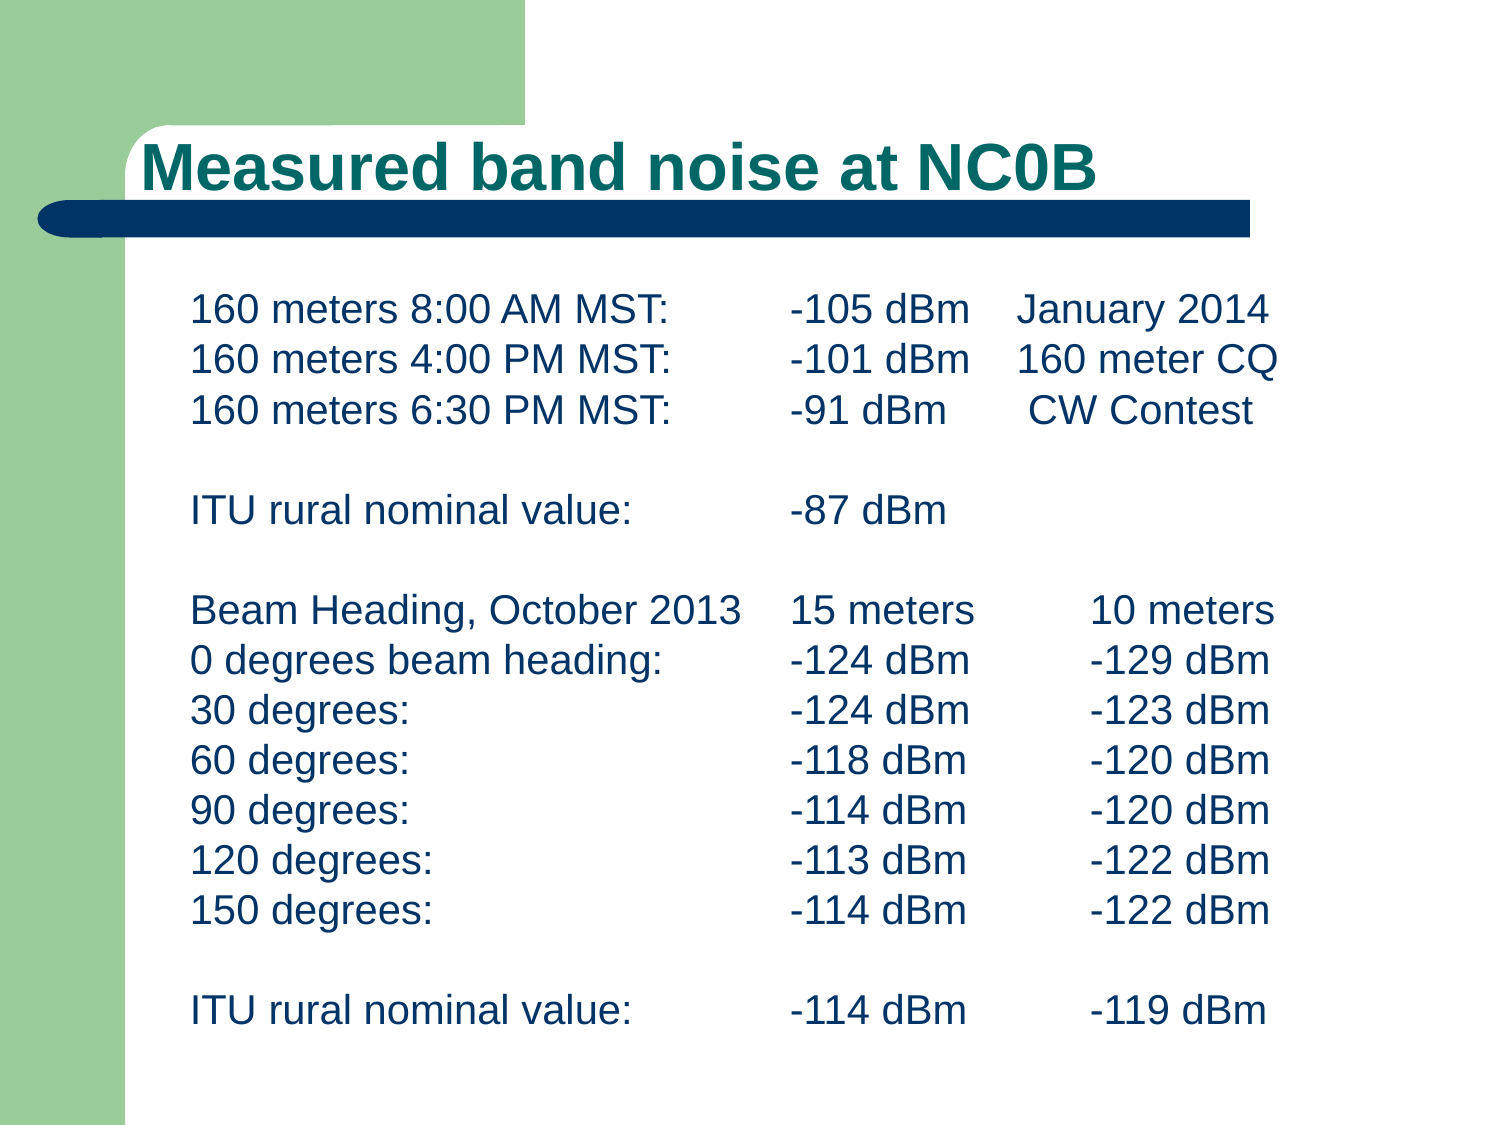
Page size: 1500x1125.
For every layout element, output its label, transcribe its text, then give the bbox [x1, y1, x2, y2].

title Measured band noise at NC0B [124, 112, 1426, 213]
text_box 160 meters 8:00 AM MST: -105 dBm January 2014 160 meters 4:00 PM MST: -101 dBm 160 meter CQ 160 meters 6:30 PM MST: -91 dBm CW Contest ITU rural nominal value: -87 dBm Beam Heading, October 2013 15 meters 10 meters 0 degrees beam heading: -124 dBm -129 dBm 30 degrees: -124 dBm -123 dBm 60 degrees: -118 dBm -120 dBm 90 degrees: -114 dBm -120 dBm 120 degrees: -113 dBm -122 dBm 150 degrees: -114 dBm -122 dBm ITU rural nominal value: -114 dBm -119 dBm [174, 274, 1413, 1090]
